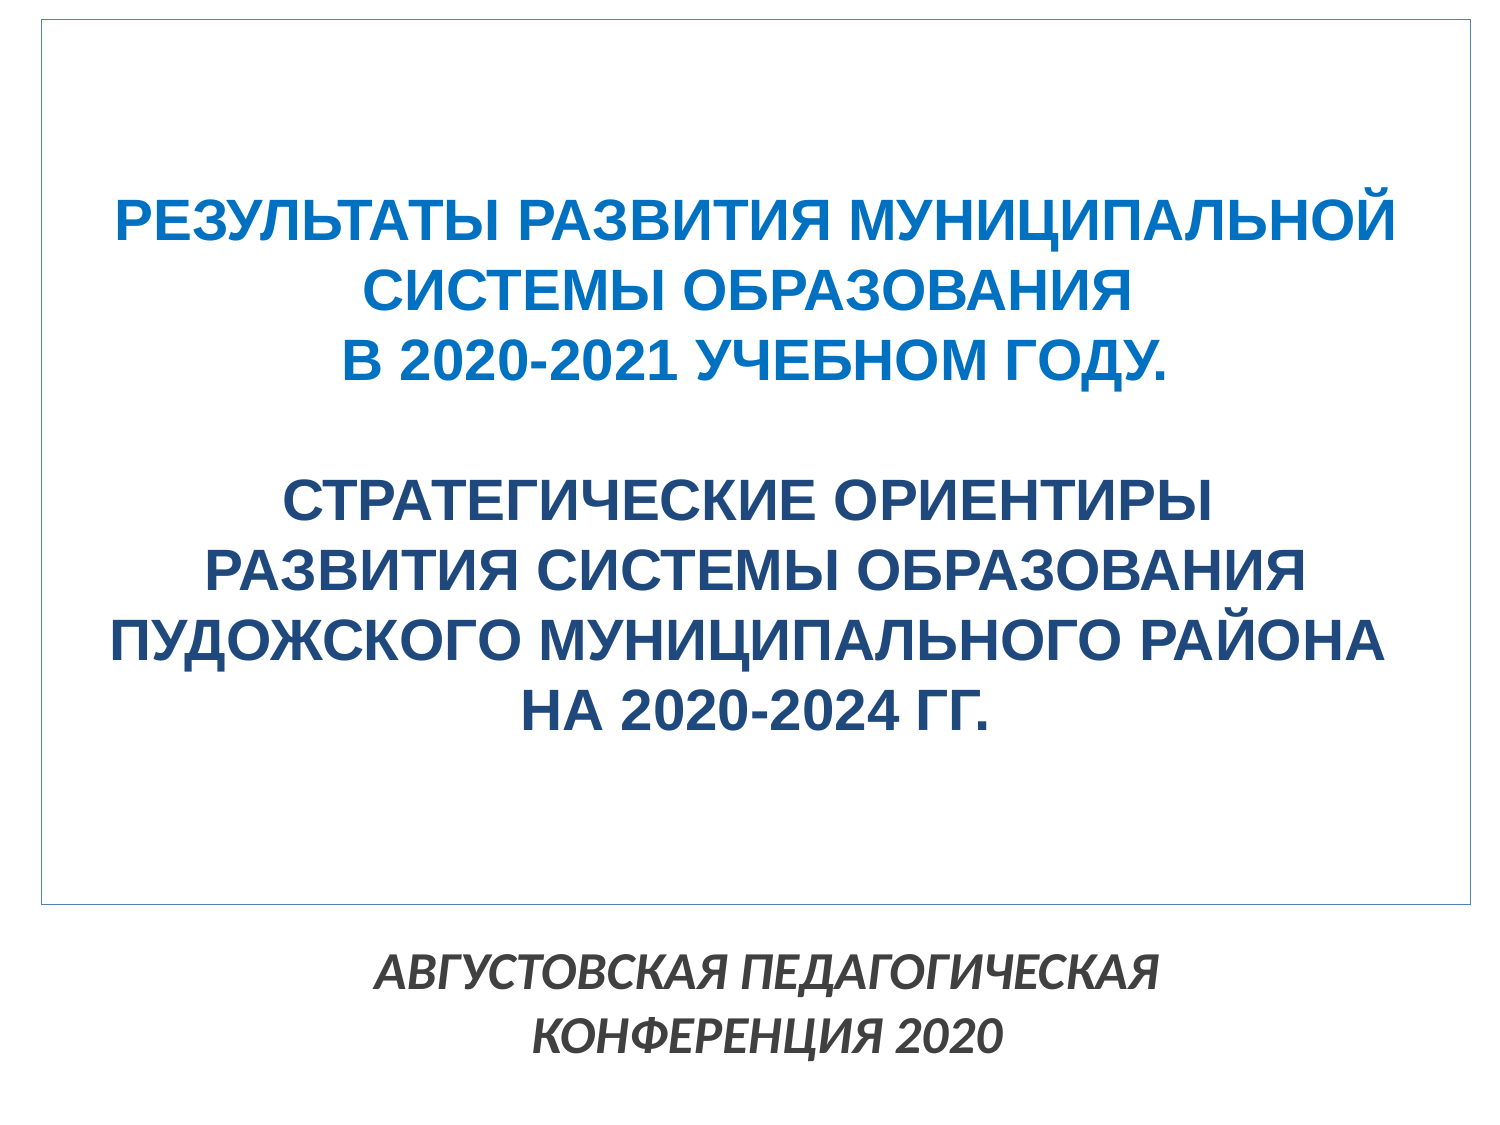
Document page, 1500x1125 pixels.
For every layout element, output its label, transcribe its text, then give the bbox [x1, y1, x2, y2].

text_box АВГУСТОВСКАЯ ПЕДАГОГИЧЕСКАЯ КОНФЕРЕНЦИЯ 2020 [242, 928, 1292, 1073]
text_box РЕЗУЛЬТАТЫ РАЗВИТИЯ МУНИЦИПАЛЬНОЙ СИСТЕМЫ ОБРАЗОВАНИЯ В 2020-2021 УЧЕБНОМ ГОДУ. СТРАТЕГИЧЕСКИЕ ОРИЕНТИРЫ РАЗВИТИЯ СИСТЕМЫ ОБРАЗОВАНИЯ ПУДОЖСКОГО МУНИЦИПАЛЬНОГО РАЙОНА НА 2020-2024 ГГ. [41, 19, 1471, 905]
